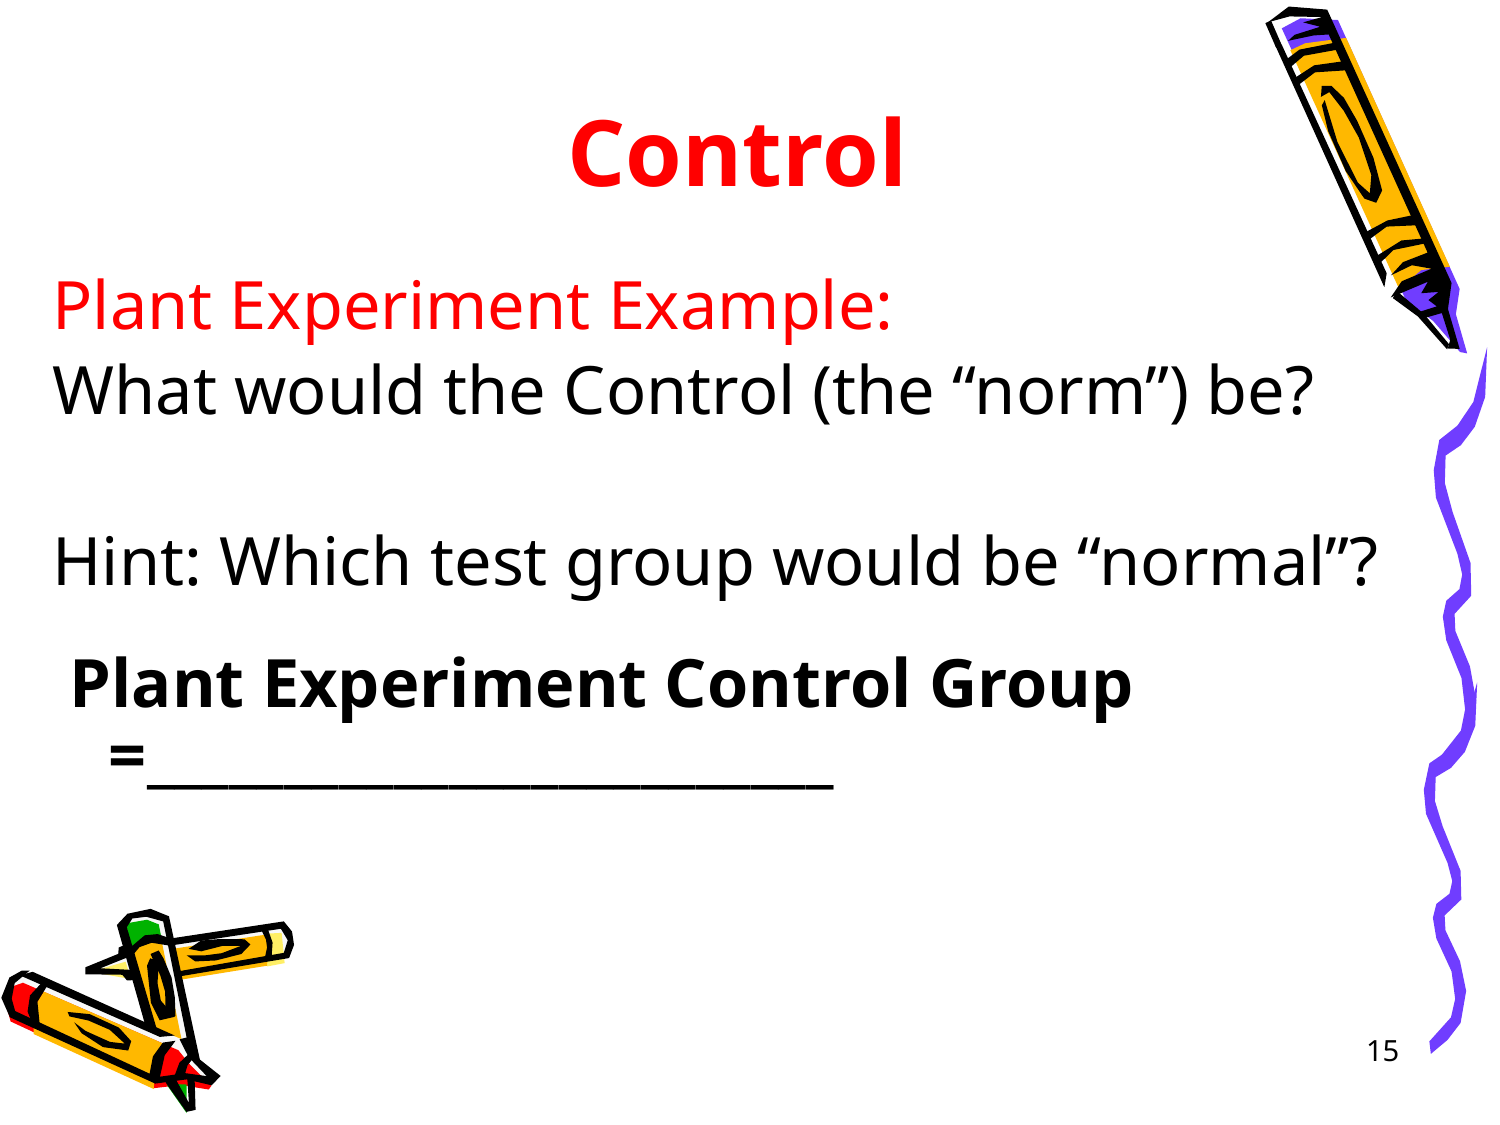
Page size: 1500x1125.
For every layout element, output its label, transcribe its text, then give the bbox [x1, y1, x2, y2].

slide_number 15 [1101, 1024, 1415, 1101]
title Control [62, 37, 1413, 213]
list Plant Experiment Example: What would the Control (the “norm”) be? Hint: Which test group would be “normal”? Plant Experiment Control Group =_________________________ [37, 199, 1451, 1125]
